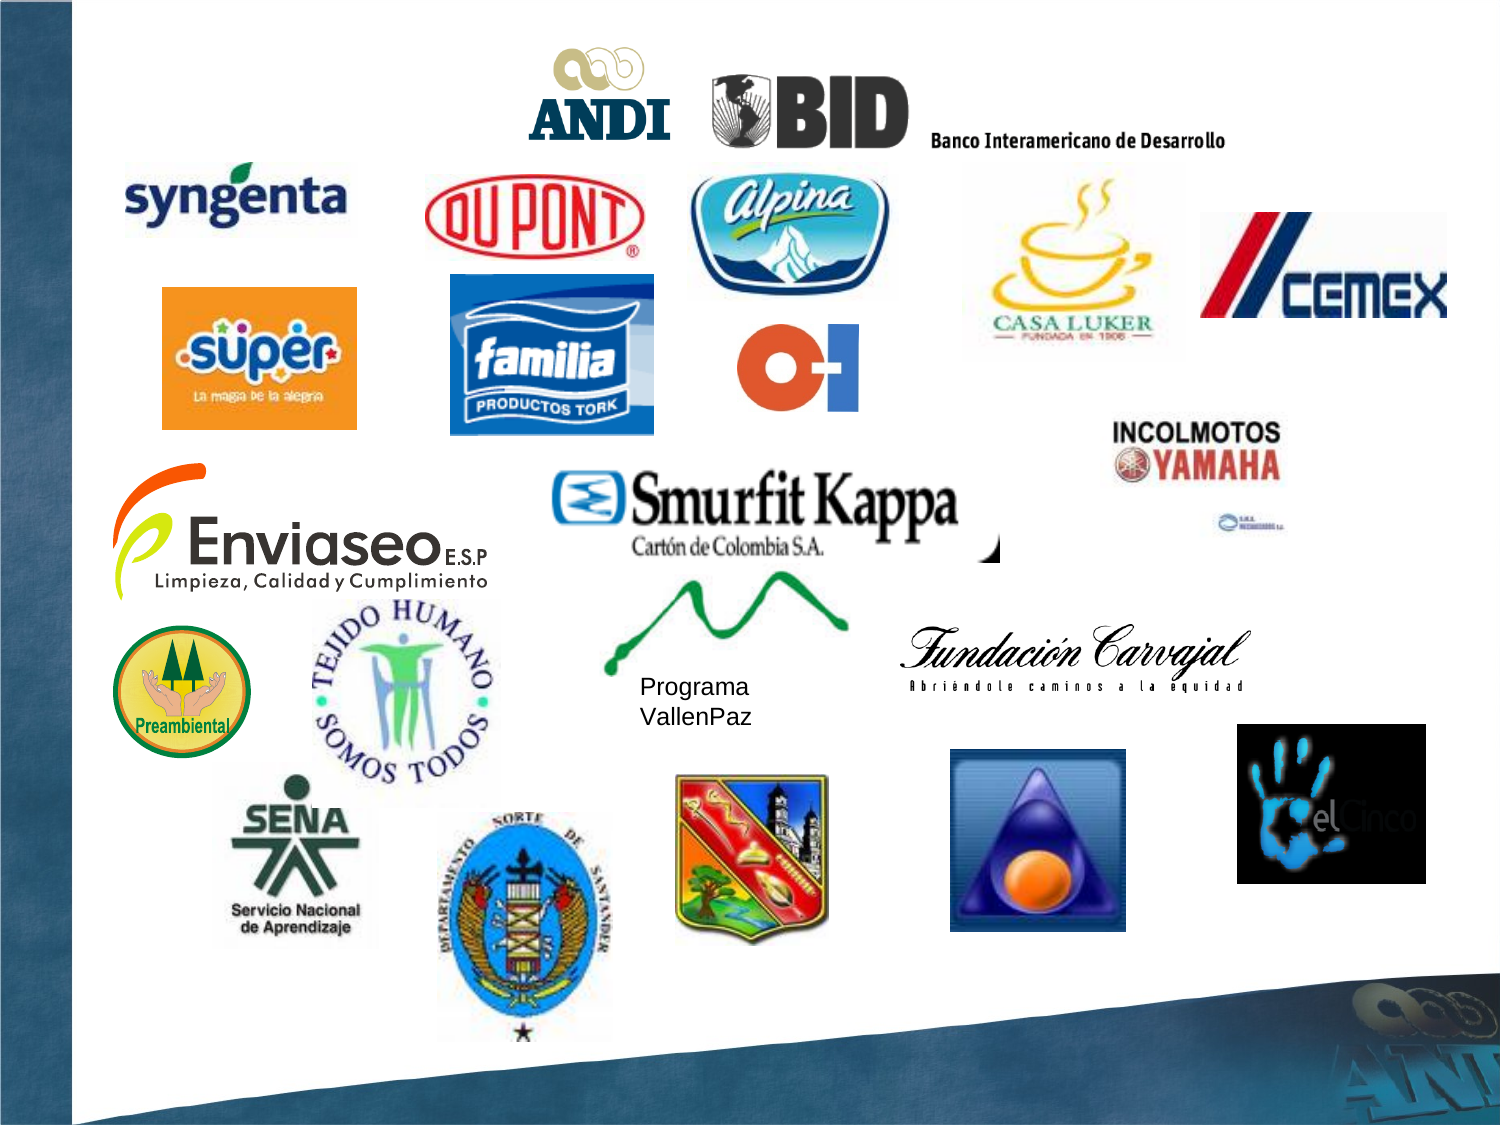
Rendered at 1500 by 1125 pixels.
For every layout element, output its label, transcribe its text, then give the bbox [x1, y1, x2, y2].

picture [0, 0, 1500, 1125]
text_box Programa VallenPaz [624, 677, 863, 738]
